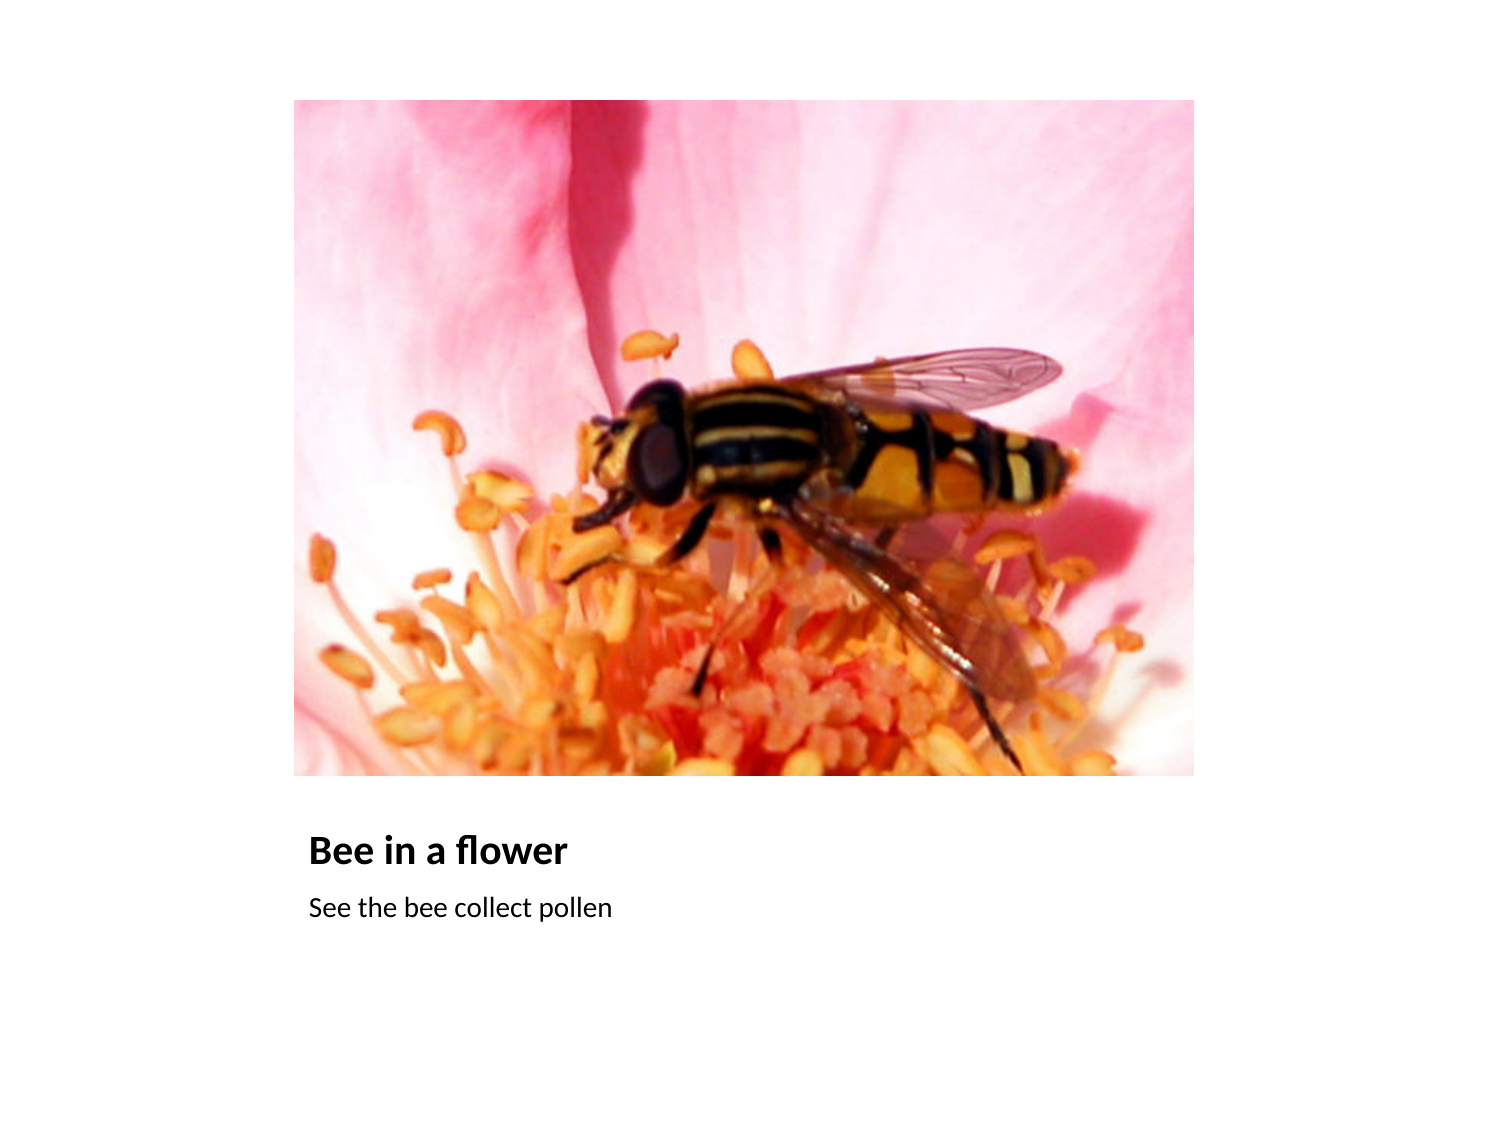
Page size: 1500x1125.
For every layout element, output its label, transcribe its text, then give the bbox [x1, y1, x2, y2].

list See the bee collect pollen [294, 880, 1194, 1013]
title Bee in a flower [294, 787, 1194, 880]
picture [293, 100, 1195, 776]
